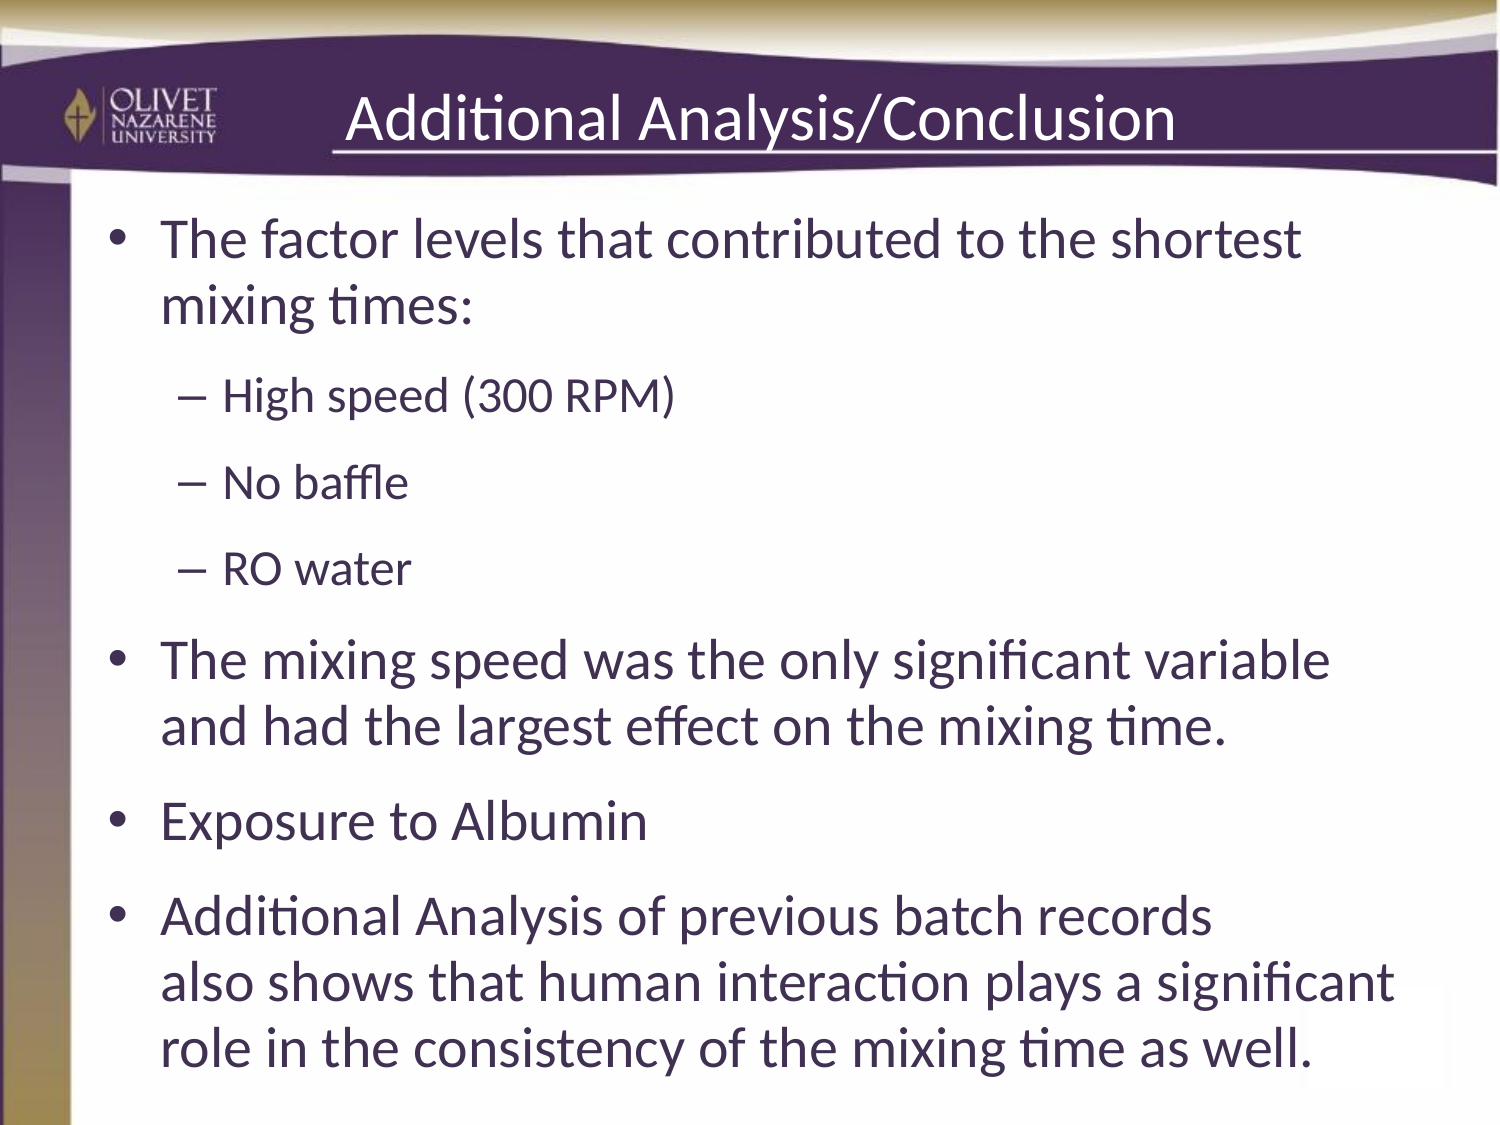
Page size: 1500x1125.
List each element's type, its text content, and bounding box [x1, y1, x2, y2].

title Additional Analysis/Conclusion [330, 60, 1425, 167]
picture [0, 0, 1500, 1125]
list The factor levels that contributed to the shortest mixing times: High speed (300 RPM) No baffle RO water The mixing speed was the only significant variable and had the largest effect on the mixing time. Exposure to Albumin Additional Analysis of previous batch records also shows that human interaction plays a significant role in the consistency of the mixing time as well. [92, 197, 1469, 1099]
